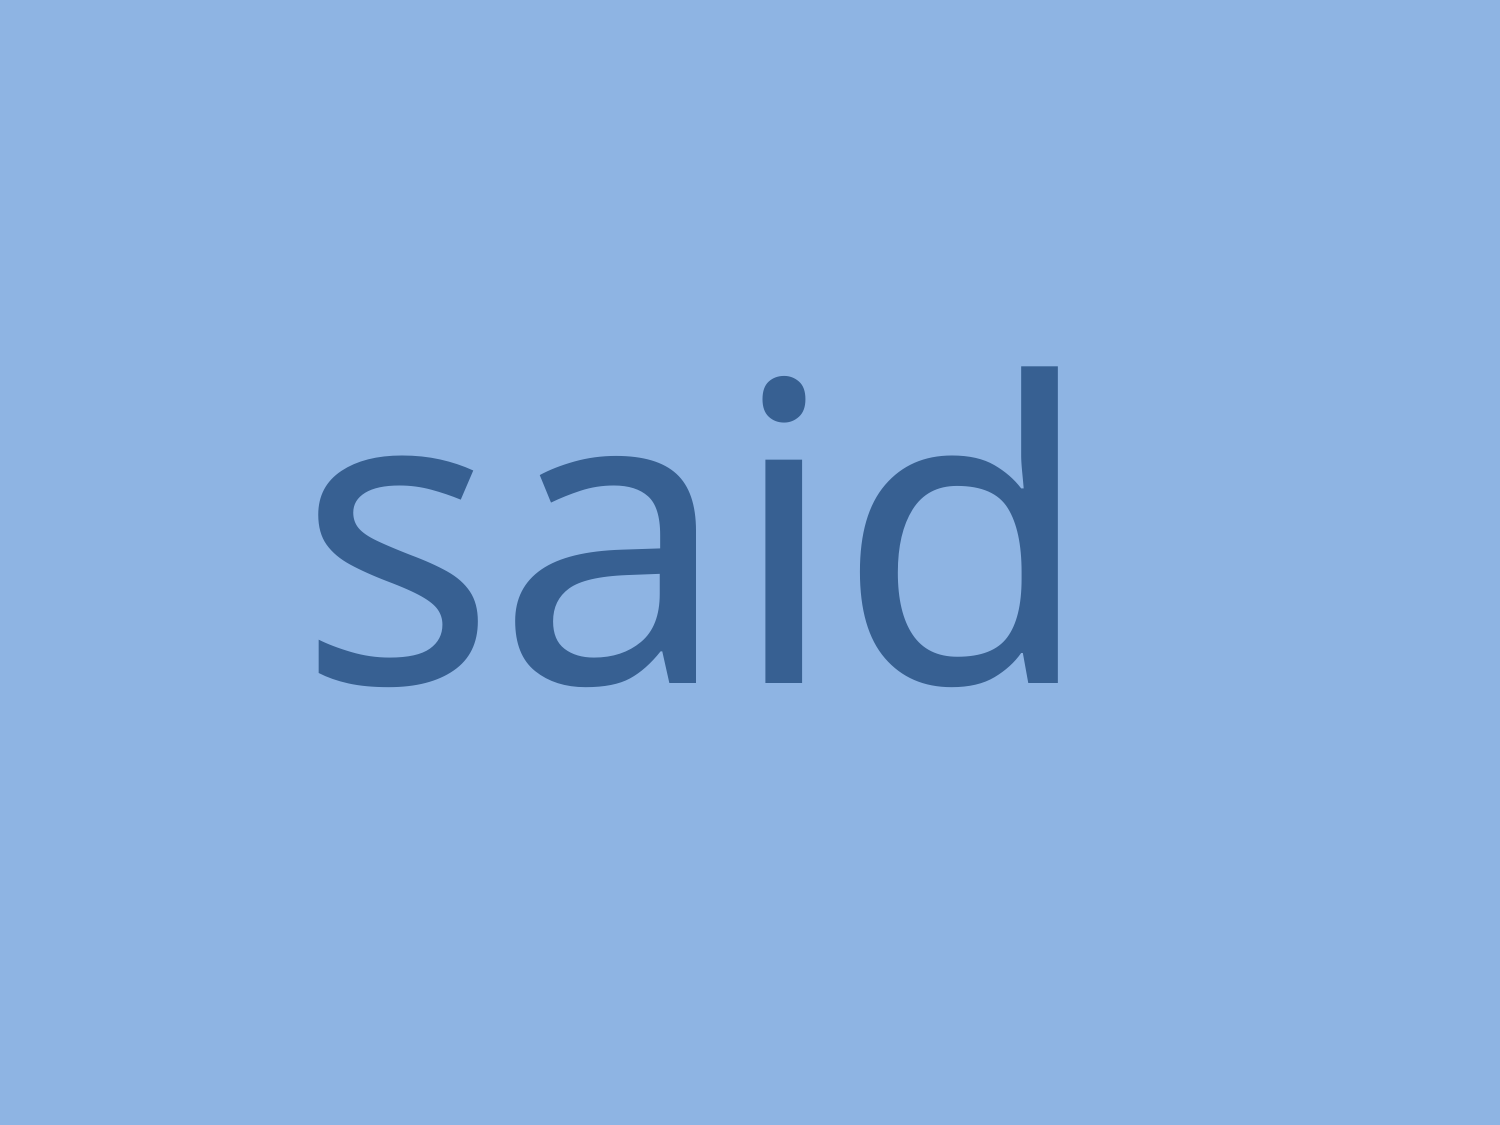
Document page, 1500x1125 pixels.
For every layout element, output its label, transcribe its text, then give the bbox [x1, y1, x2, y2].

text_box said [41, 259, 1459, 775]
